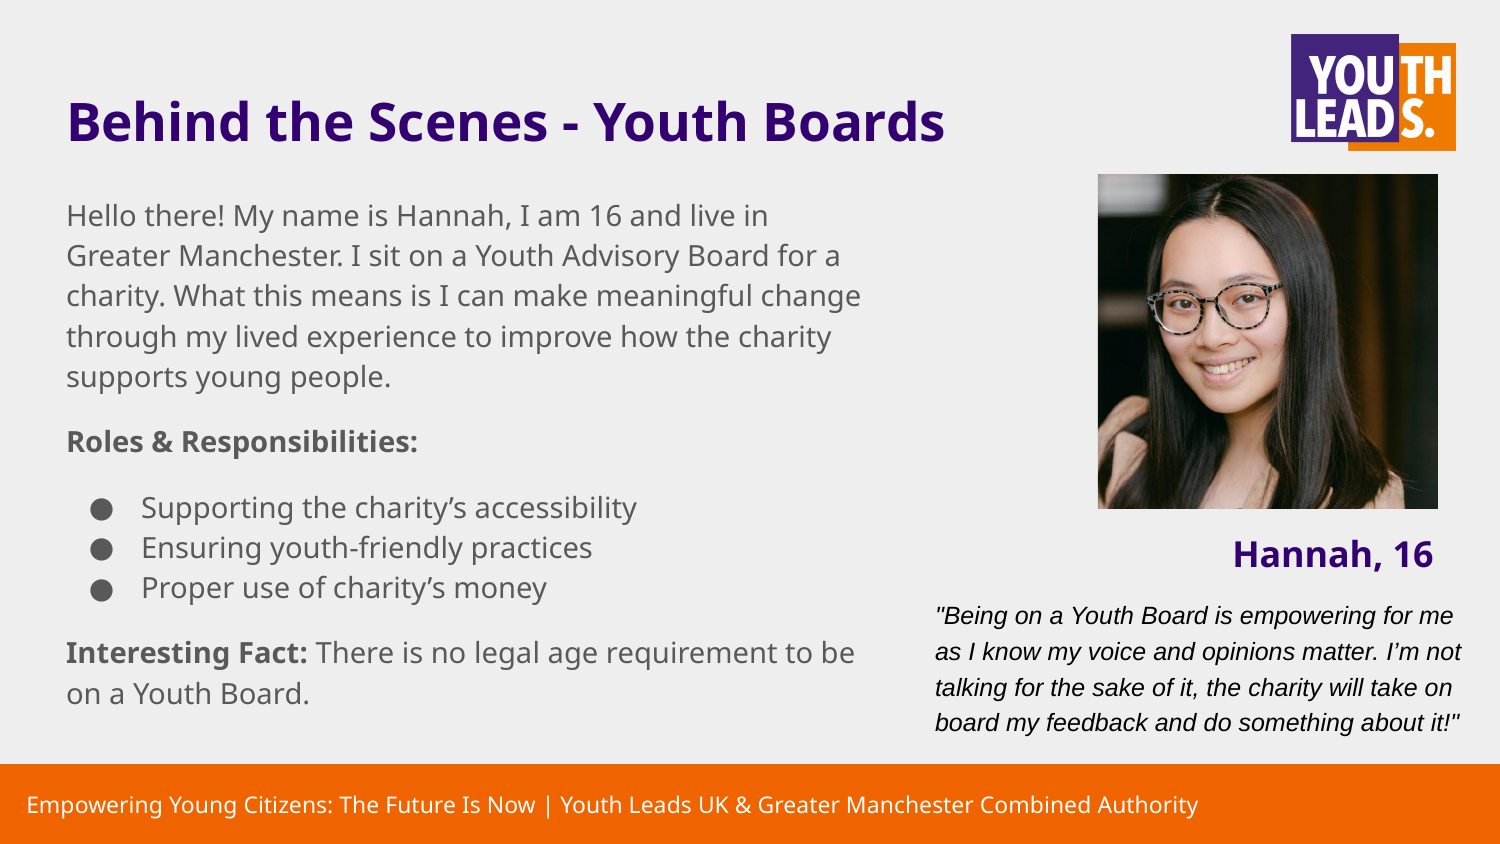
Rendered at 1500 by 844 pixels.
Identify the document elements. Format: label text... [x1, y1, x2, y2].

title Hannah, 16 [716, 516, 1449, 611]
picture [1291, 34, 1456, 151]
text_box "Being on a Youth Board is empowering for me as I know my voice and opinions matter. I’m not talking for the sake of it, the charity will take on board my feedback and do something about it!" [935, 593, 1479, 737]
list Hello there! My name is Hannah, I am 16 and live in Greater Manchester. I sit on a Youth Advisory Board for a charity. What this means is I can make meaningful change through my lived experience to improve how the charity supports young people. Roles & Responsibilities: Supporting the charity’s accessibility Ensuring youth-friendly practices Proper use of charity’s money Interesting Fact: There is no legal age requirement to be on a Youth Board. [51, 176, 879, 750]
title Behind the Scenes - Youth Boards [51, 72, 1449, 167]
text_box [1097, 174, 1438, 509]
